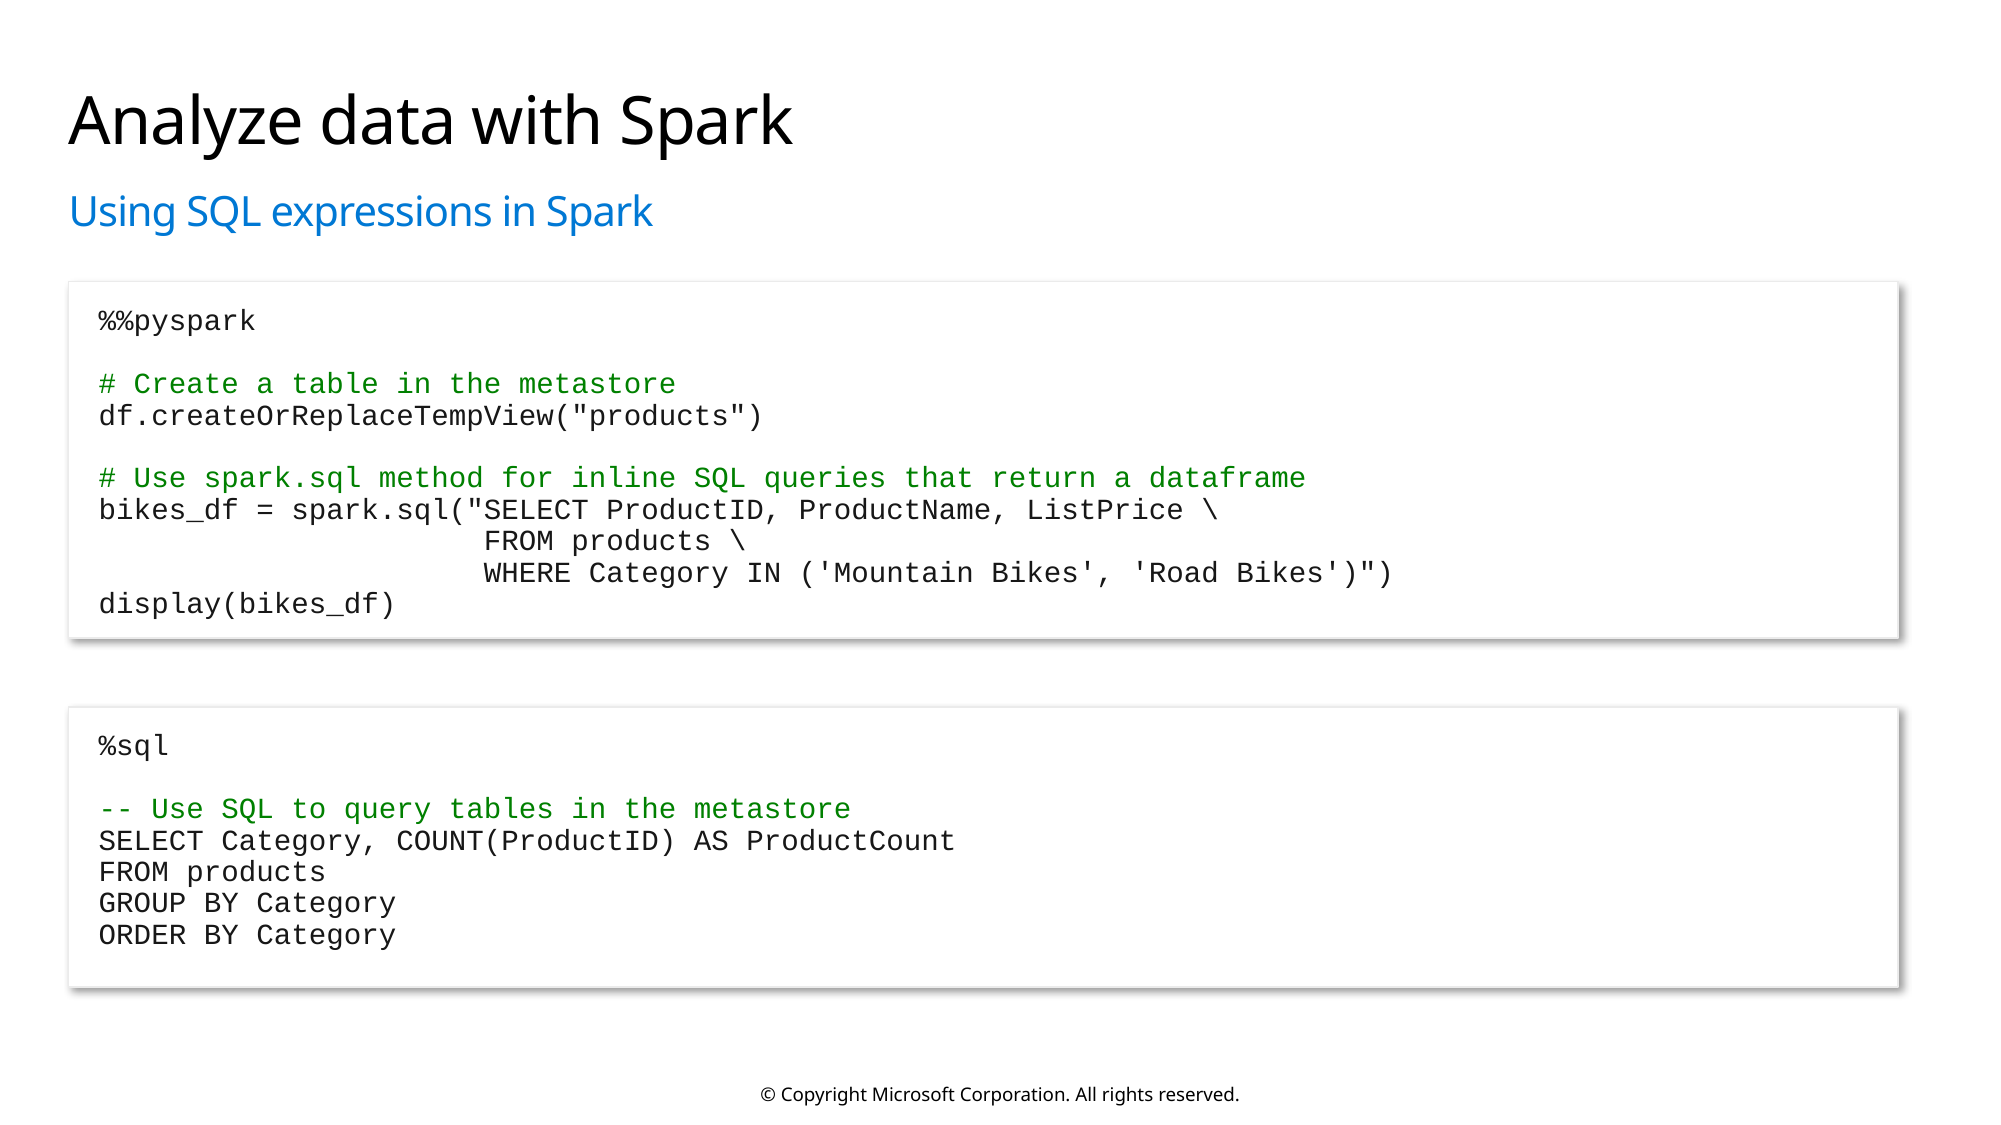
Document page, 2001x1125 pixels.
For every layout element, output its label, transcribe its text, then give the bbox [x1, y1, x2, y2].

title Analyze data with Spark [68, 72, 1930, 177]
list Using SQL expressions in Spark [68, 177, 1930, 244]
text_box %sql -- Use SQL to query tables in the metastore SELECT Category, COUNT(ProductID) AS ProductCount FROM products GROUP BY Category ORDER BY Category [68, 706, 1899, 988]
text_box %%pyspark # Create a table in the metastore df.createOrReplaceTempView("products") # Use spark.sql method for inline SQL queries that return a dataframe bikes_df = spark.sql("SELECT ProductID, ProductName, ListPrice \ FROM products \ WHERE Category IN ('Mountain Bikes', 'Road Bikes')") display(bikes_df) [68, 281, 1899, 639]
